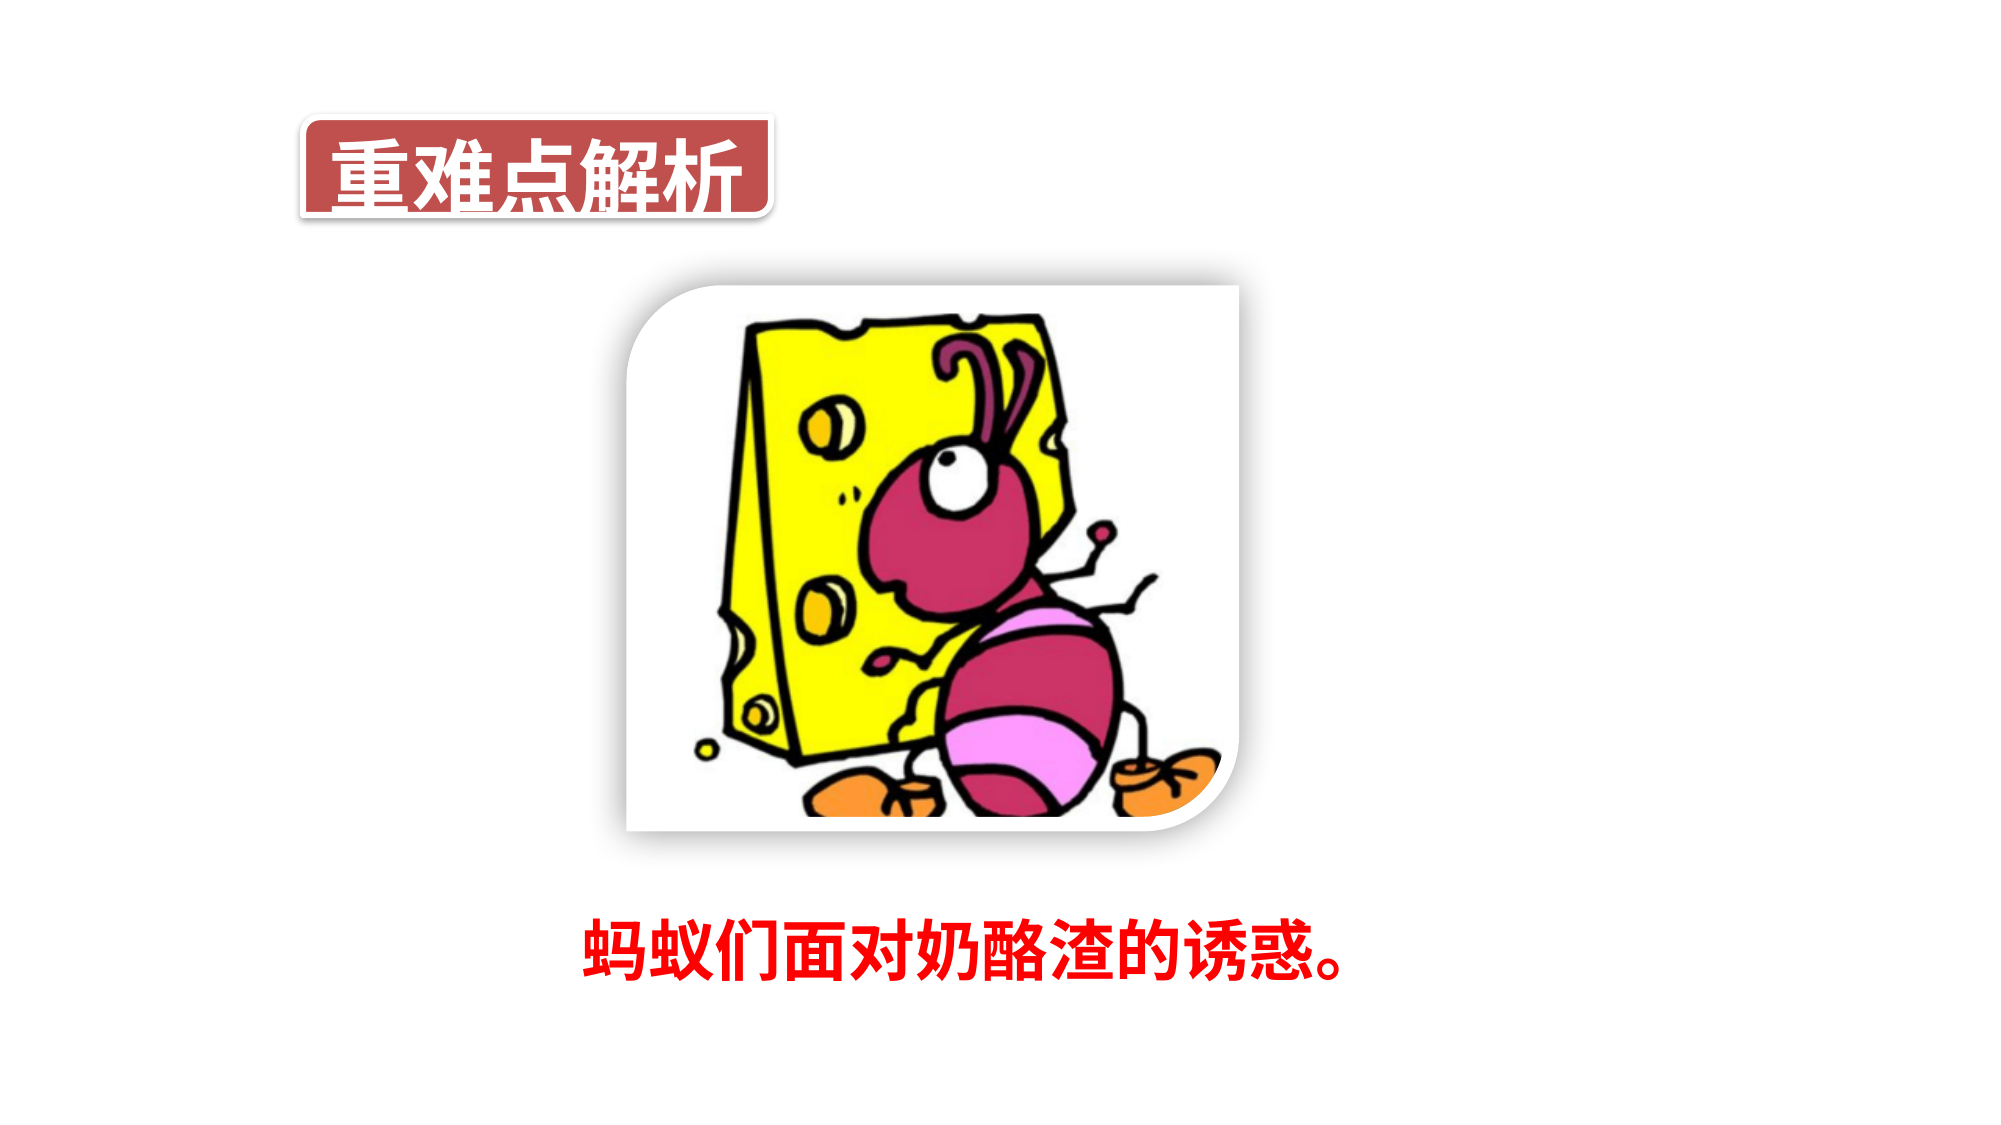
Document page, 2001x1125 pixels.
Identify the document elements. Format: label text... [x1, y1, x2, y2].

text_box 重难点解析 [299, 113, 775, 219]
text_box 蚂蚁们面对奶酪渣的诱惑。 [566, 885, 1666, 997]
picture [633, 292, 1232, 825]
